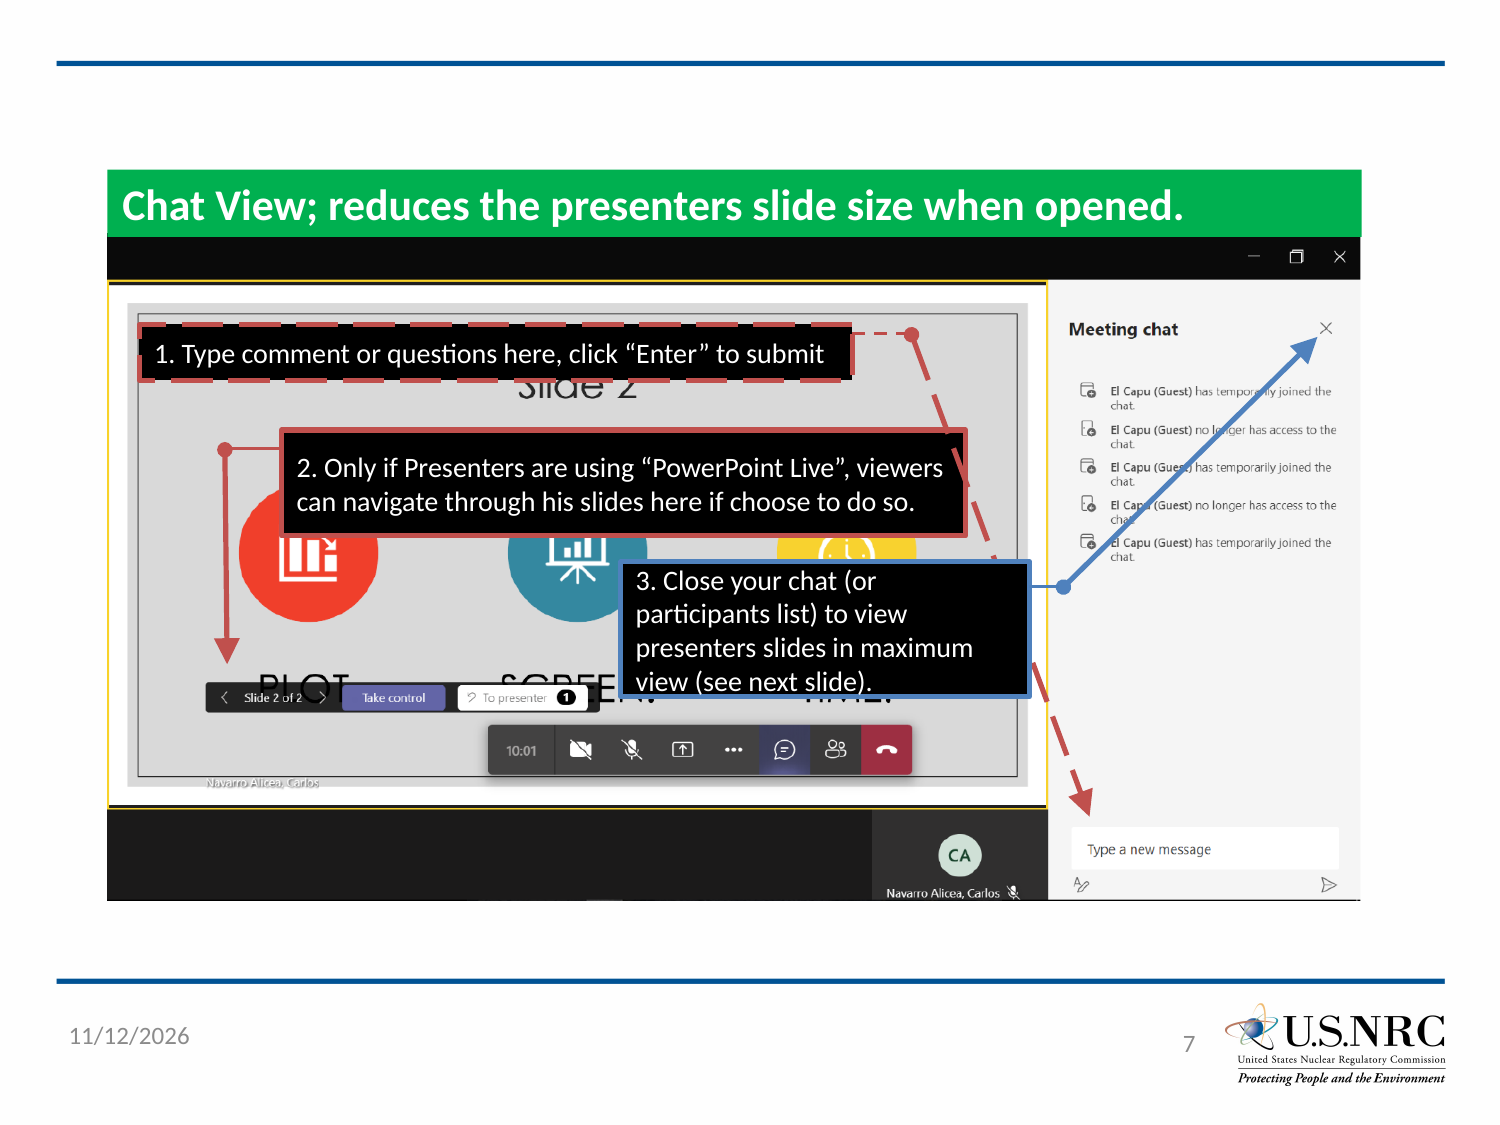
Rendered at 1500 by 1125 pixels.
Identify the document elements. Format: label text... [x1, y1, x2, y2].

slide_number 7 [1030, 1012, 1211, 1073]
text_box Chat View; reduces the presenters slide size when opened. [107, 169, 1362, 233]
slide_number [53, 1004, 404, 1065]
picture [0, 0, 1500, 1125]
